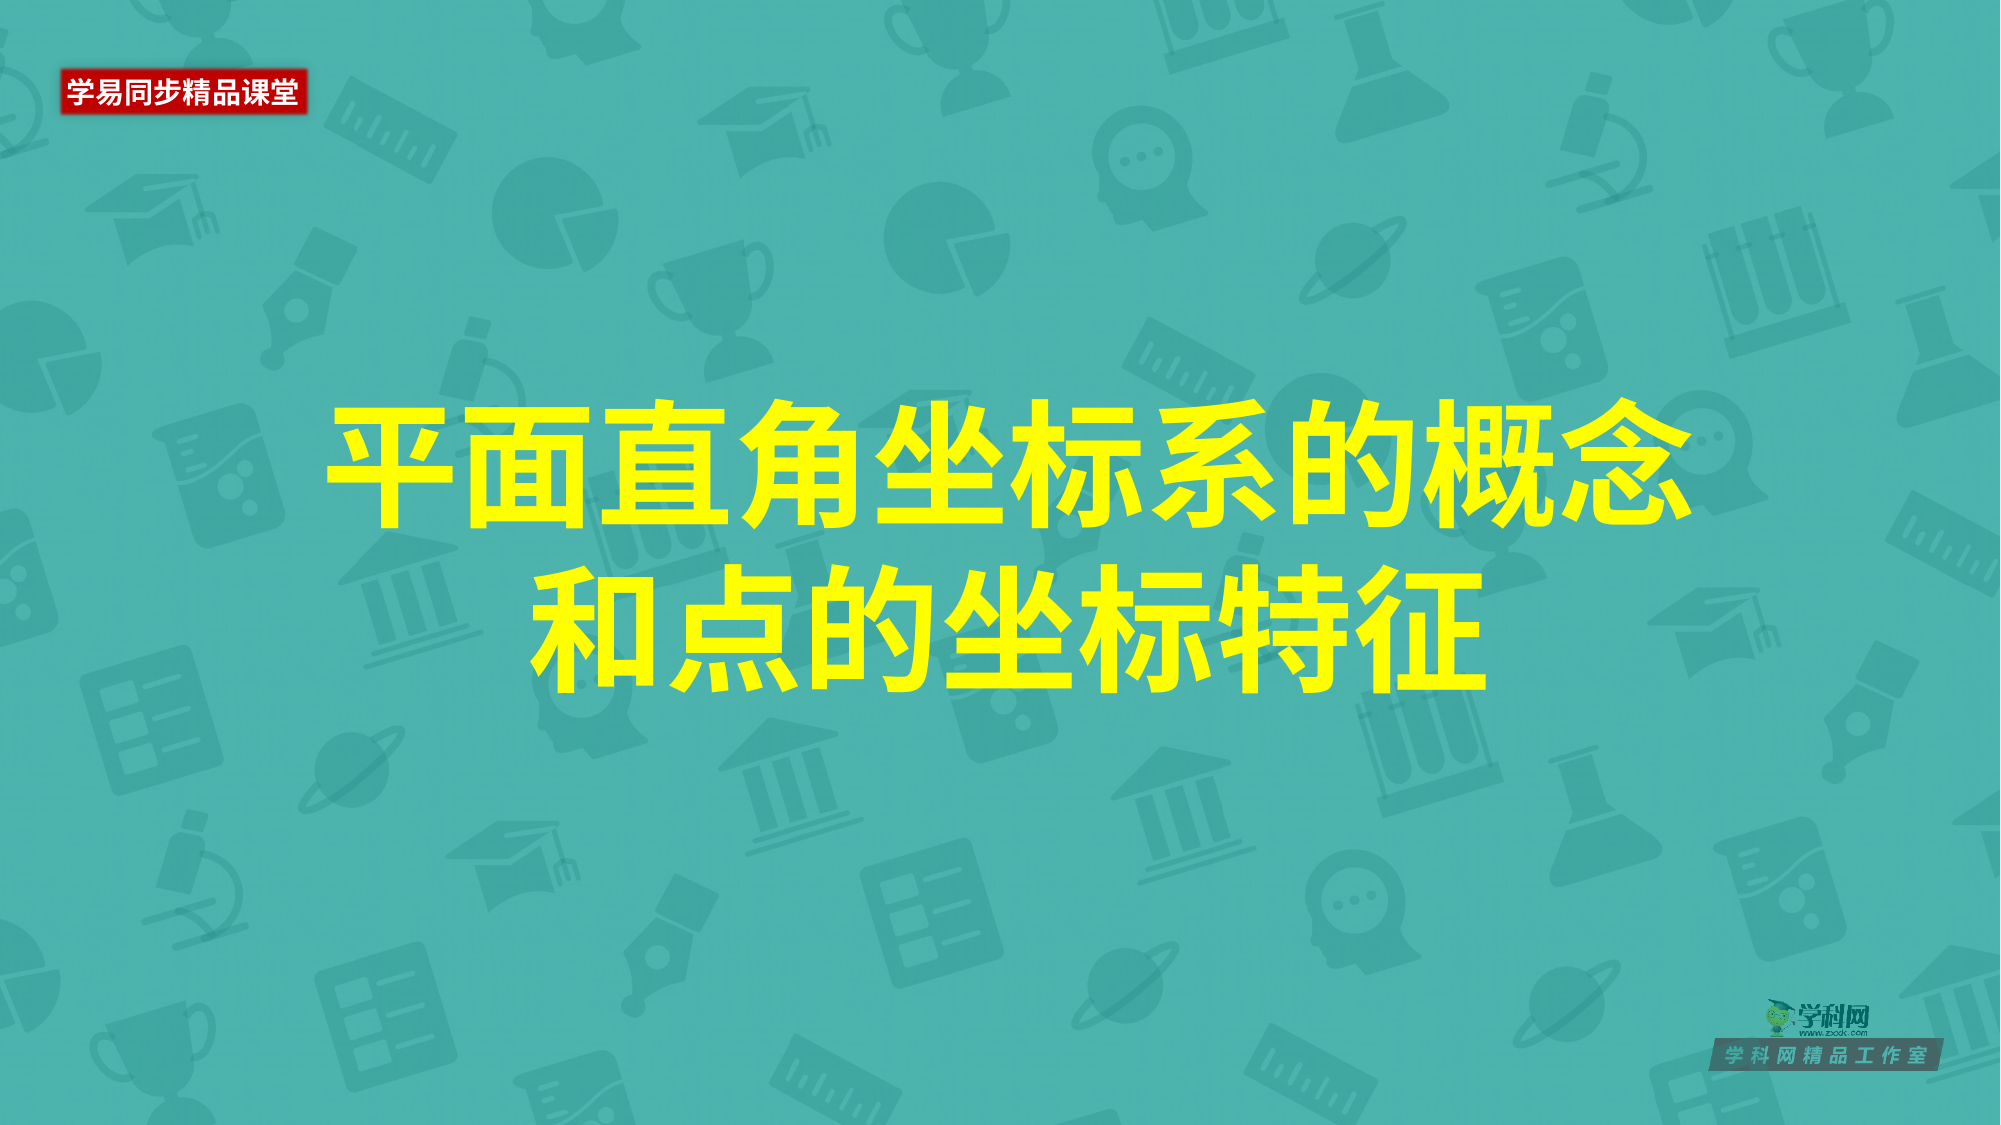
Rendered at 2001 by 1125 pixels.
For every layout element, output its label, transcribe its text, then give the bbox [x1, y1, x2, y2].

text_box 平面直角坐标系的概念 和点的坐标特征 [157, 371, 1861, 717]
text_box 学易同步精品课堂 [63, 71, 305, 112]
picture [0, 0, 2001, 1125]
